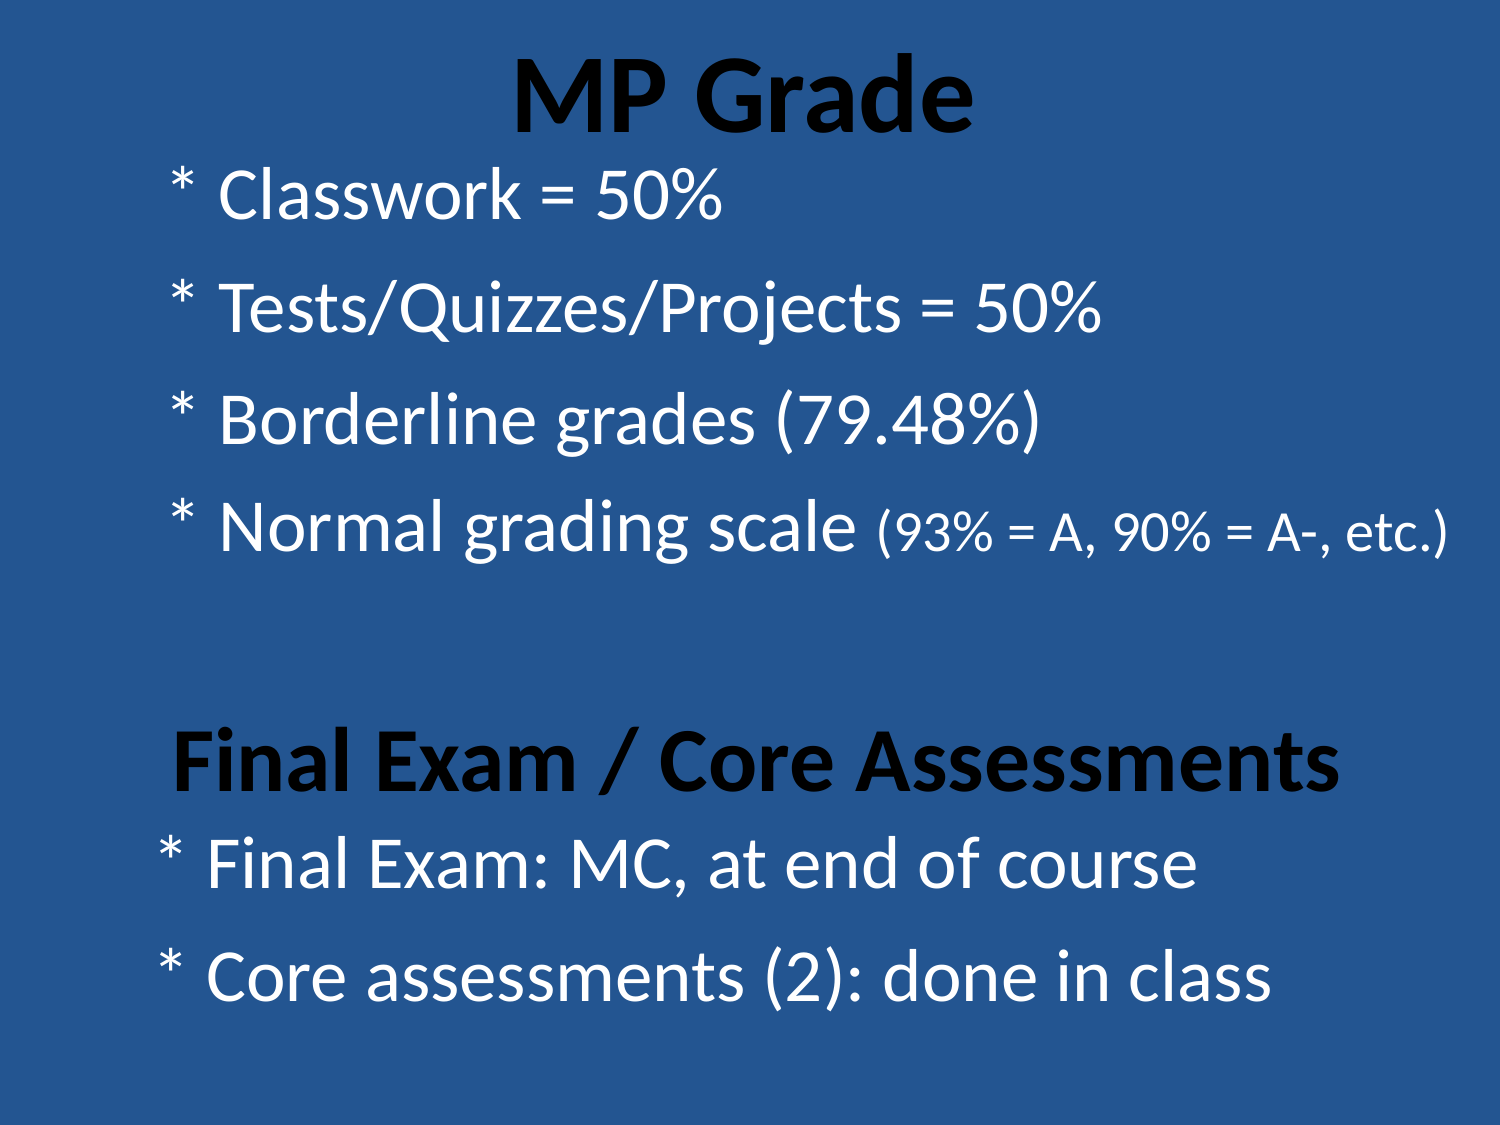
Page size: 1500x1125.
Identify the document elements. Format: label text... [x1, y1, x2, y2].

text_box * Tests/Quizzes/Projects = 50% [149, 249, 1500, 355]
text_box Final Exam / Core Assessments [156, 692, 1358, 818]
text_box * Normal grading scale (93% = A, 90% = A-, etc.) [149, 468, 1500, 574]
text_box * Final Exam: MC, at end of course [137, 806, 1500, 912]
text_box * Classwork = 50% [149, 137, 1500, 243]
text_box * Borderline grades (79.48%) [149, 362, 1500, 468]
text_box * Core assessments (2): done in class [137, 918, 1500, 1024]
text_box MP Grade [495, 12, 992, 163]
